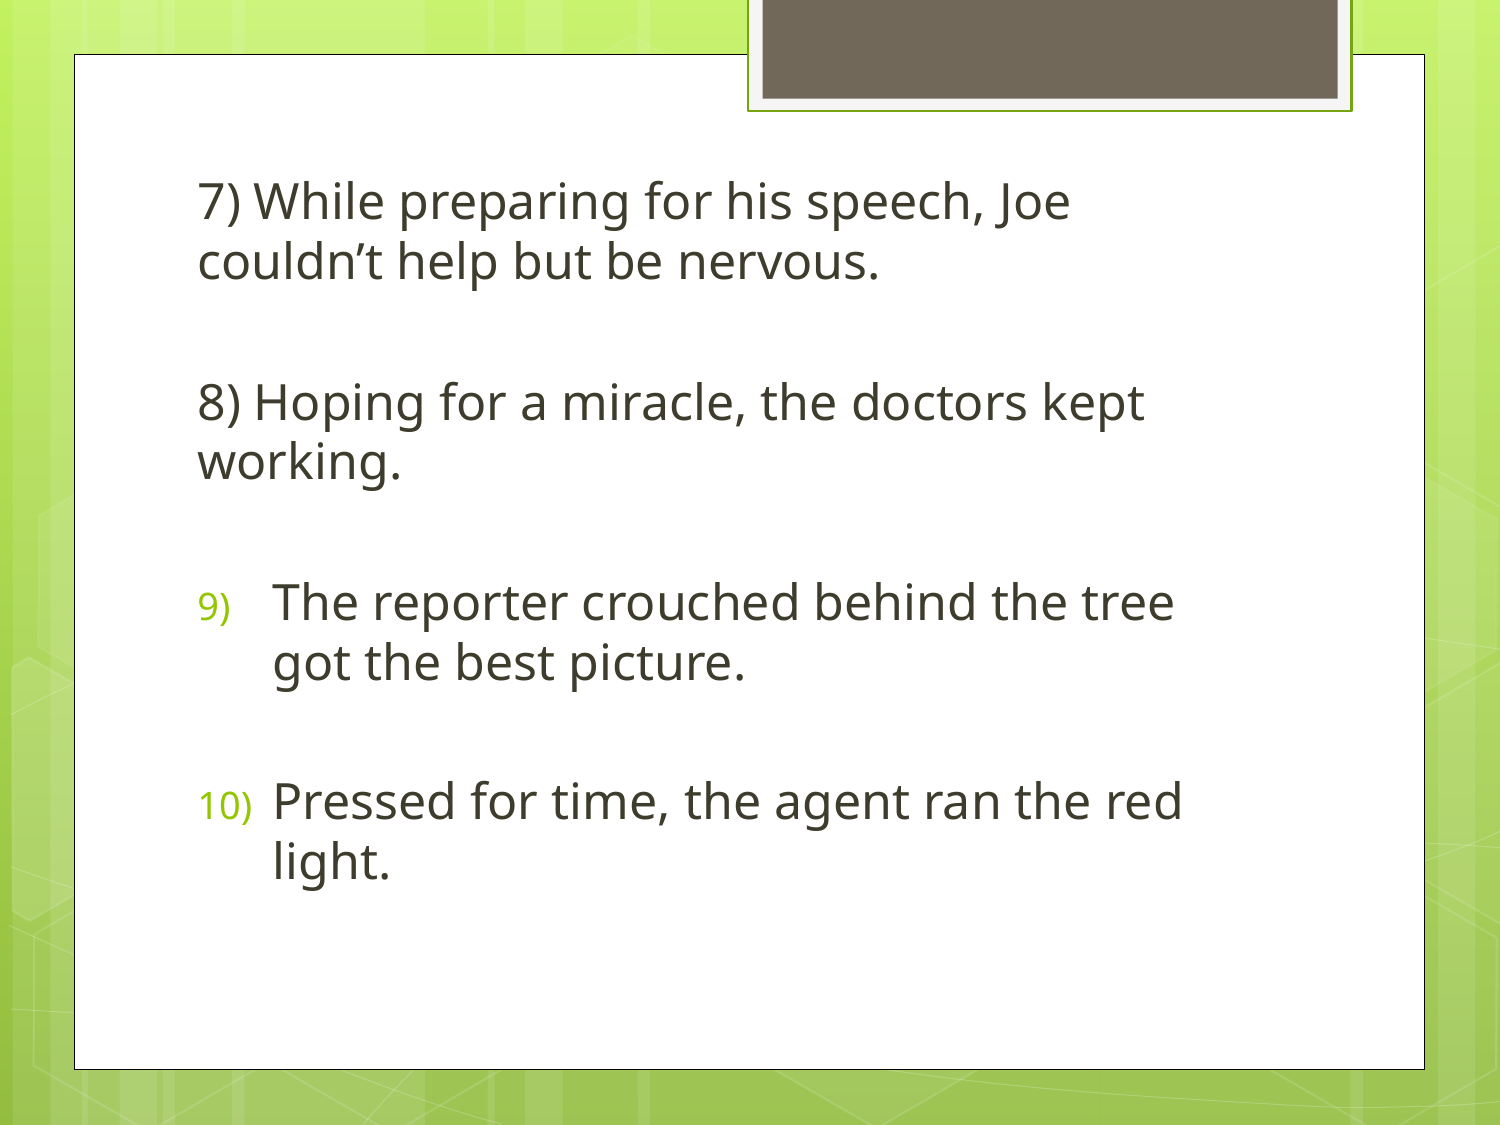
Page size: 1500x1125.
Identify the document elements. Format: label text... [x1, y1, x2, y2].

list 7) While preparing for his speech, Joe couldn’t help but be nervous. 8) Hoping for a miracle, the doctors kept working. The reporter crouched behind the tree got the best picture. Pressed for time, the agent ran the red light. [171, 162, 1283, 957]
